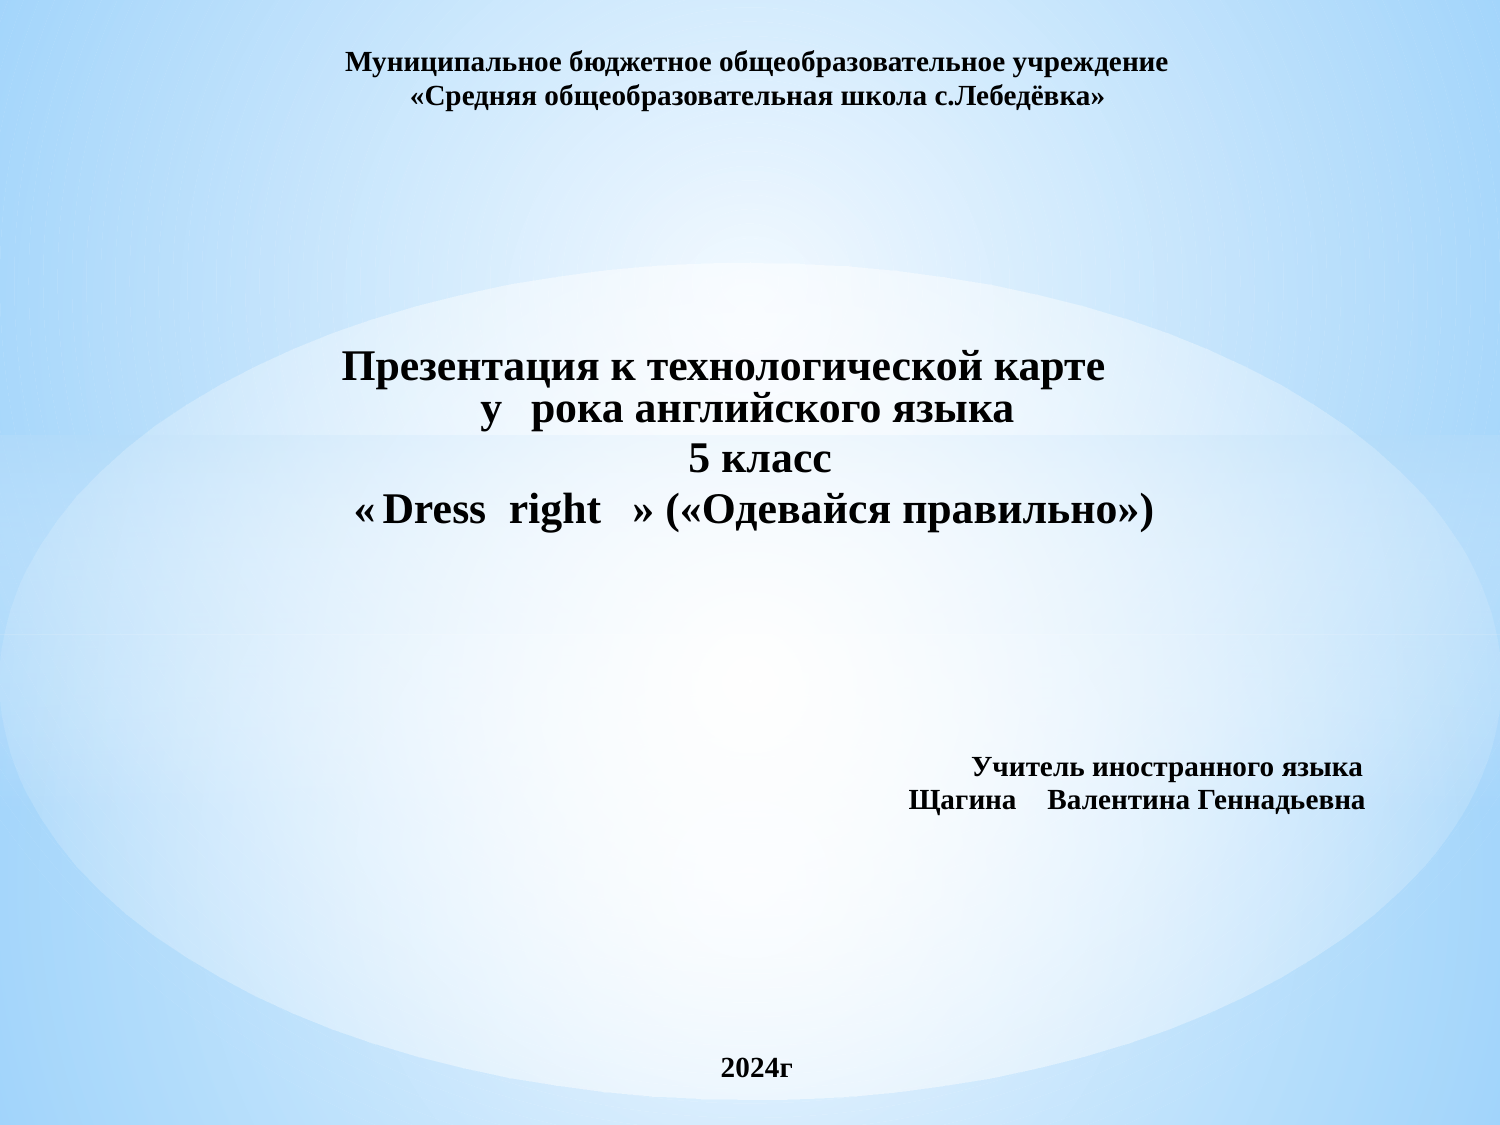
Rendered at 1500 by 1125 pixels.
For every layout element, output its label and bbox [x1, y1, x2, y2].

text_box [123, 42, 1399, 1089]
